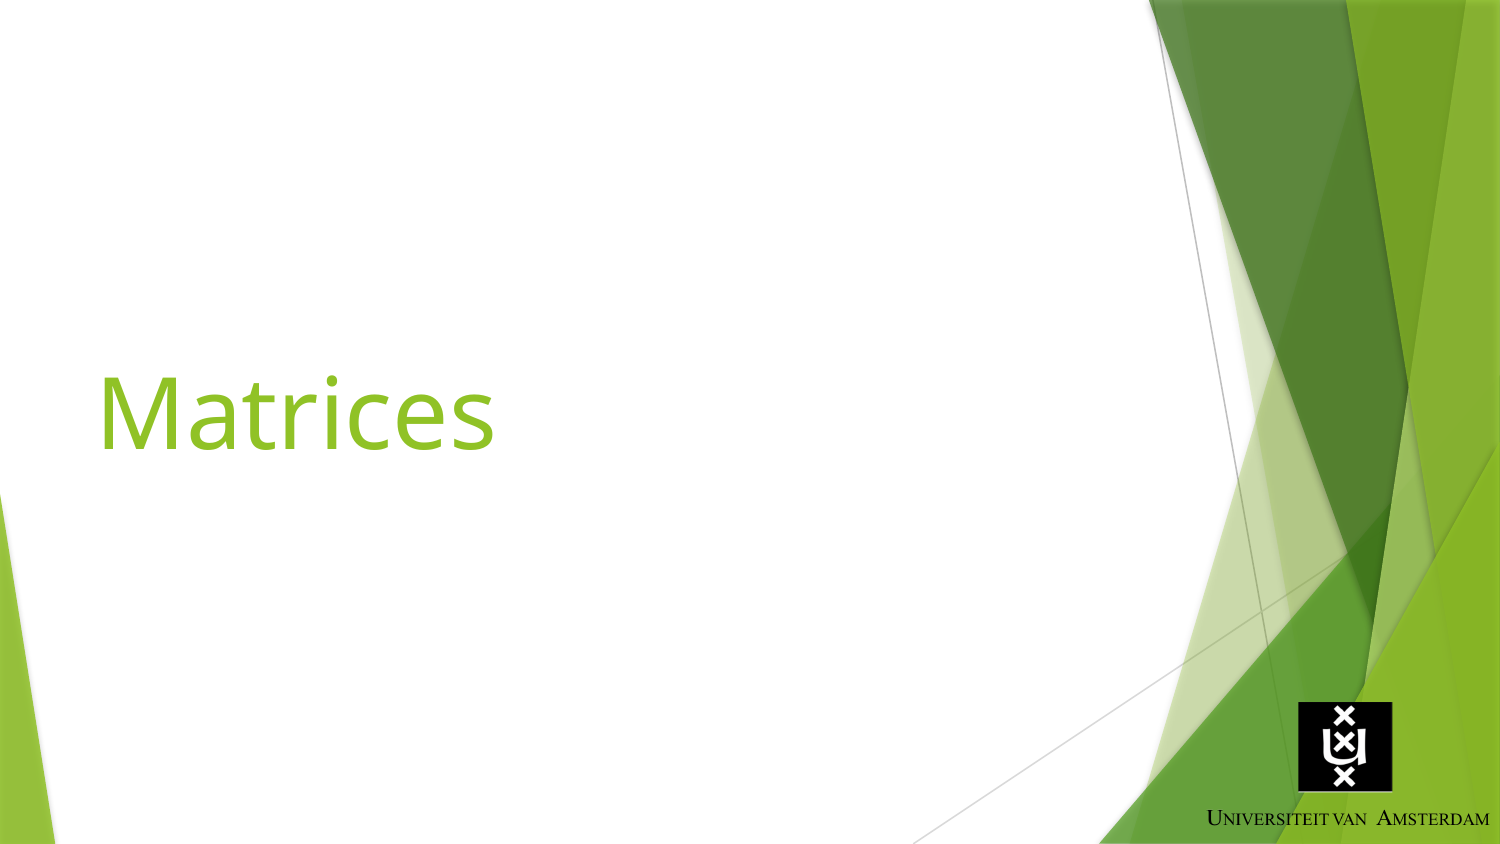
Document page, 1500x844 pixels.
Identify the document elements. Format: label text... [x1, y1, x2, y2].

picture [1192, 701, 1500, 844]
title Matrices [80, 73, 1125, 745]
